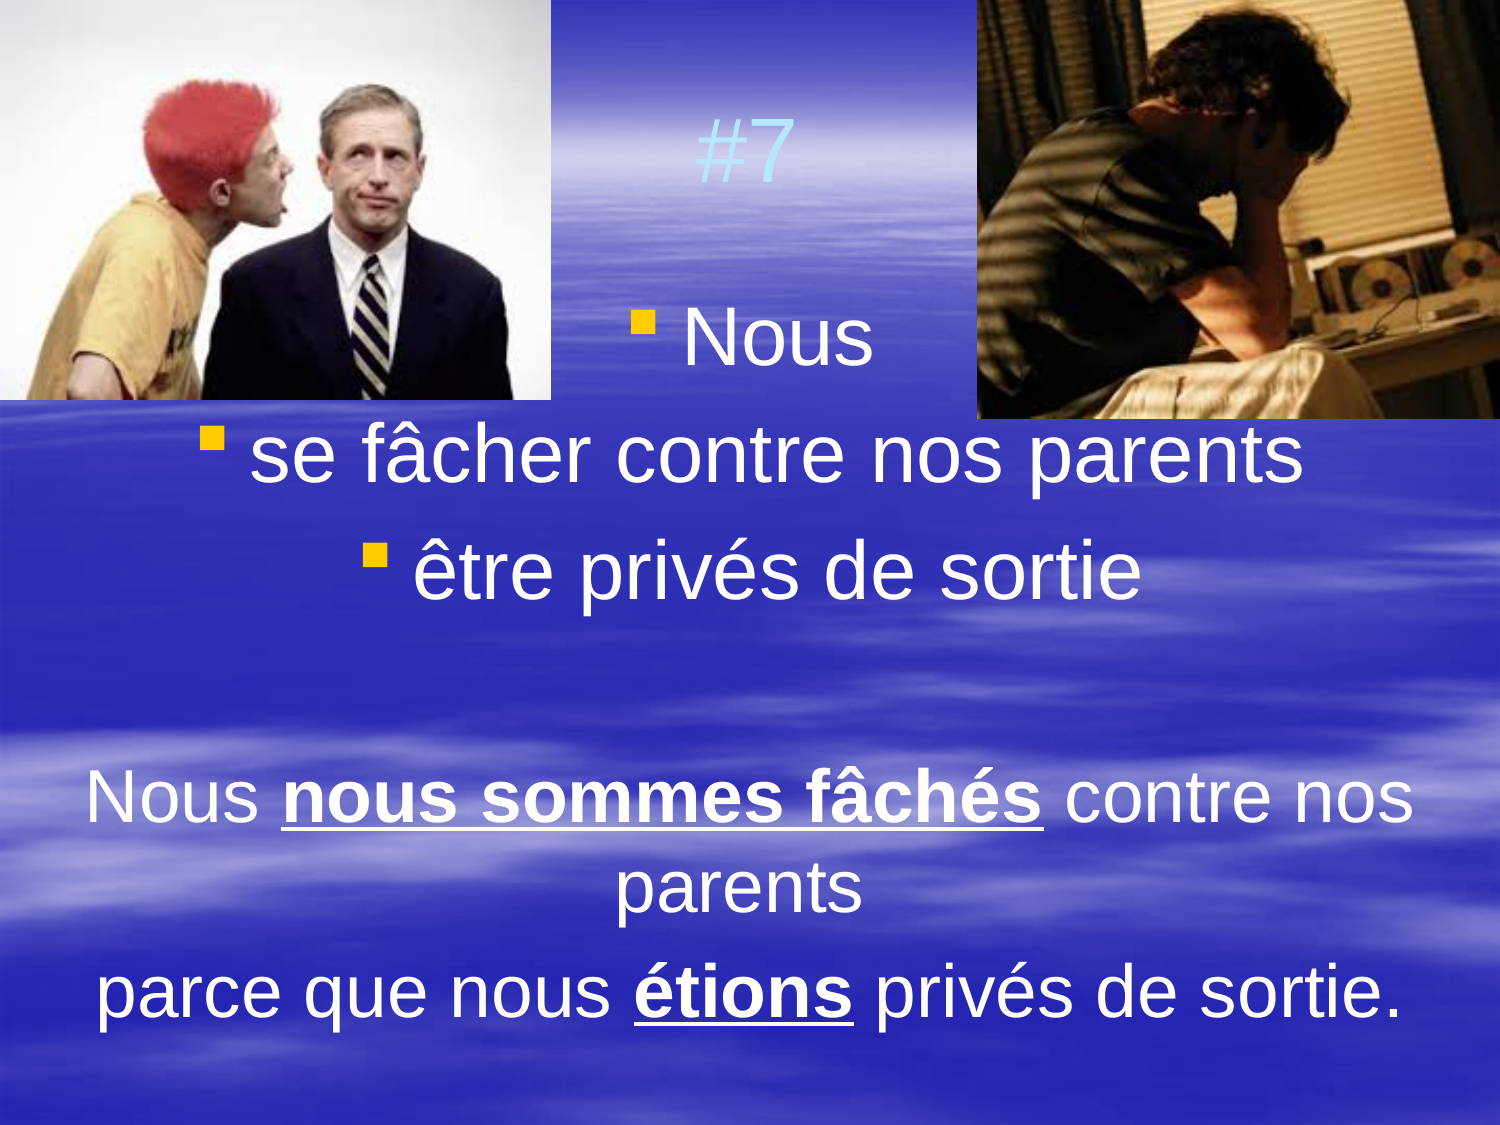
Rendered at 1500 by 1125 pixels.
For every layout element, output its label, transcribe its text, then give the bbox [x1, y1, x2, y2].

list Nous se fâcher contre nos parents être privés de sortie Nous nous sommes fâchés contre nos parents parce que nous étions privés de sortie. [0, 275, 1500, 1001]
picture [976, 0, 1500, 419]
title #7 [556, 37, 971, 255]
picture [0, 0, 552, 401]
